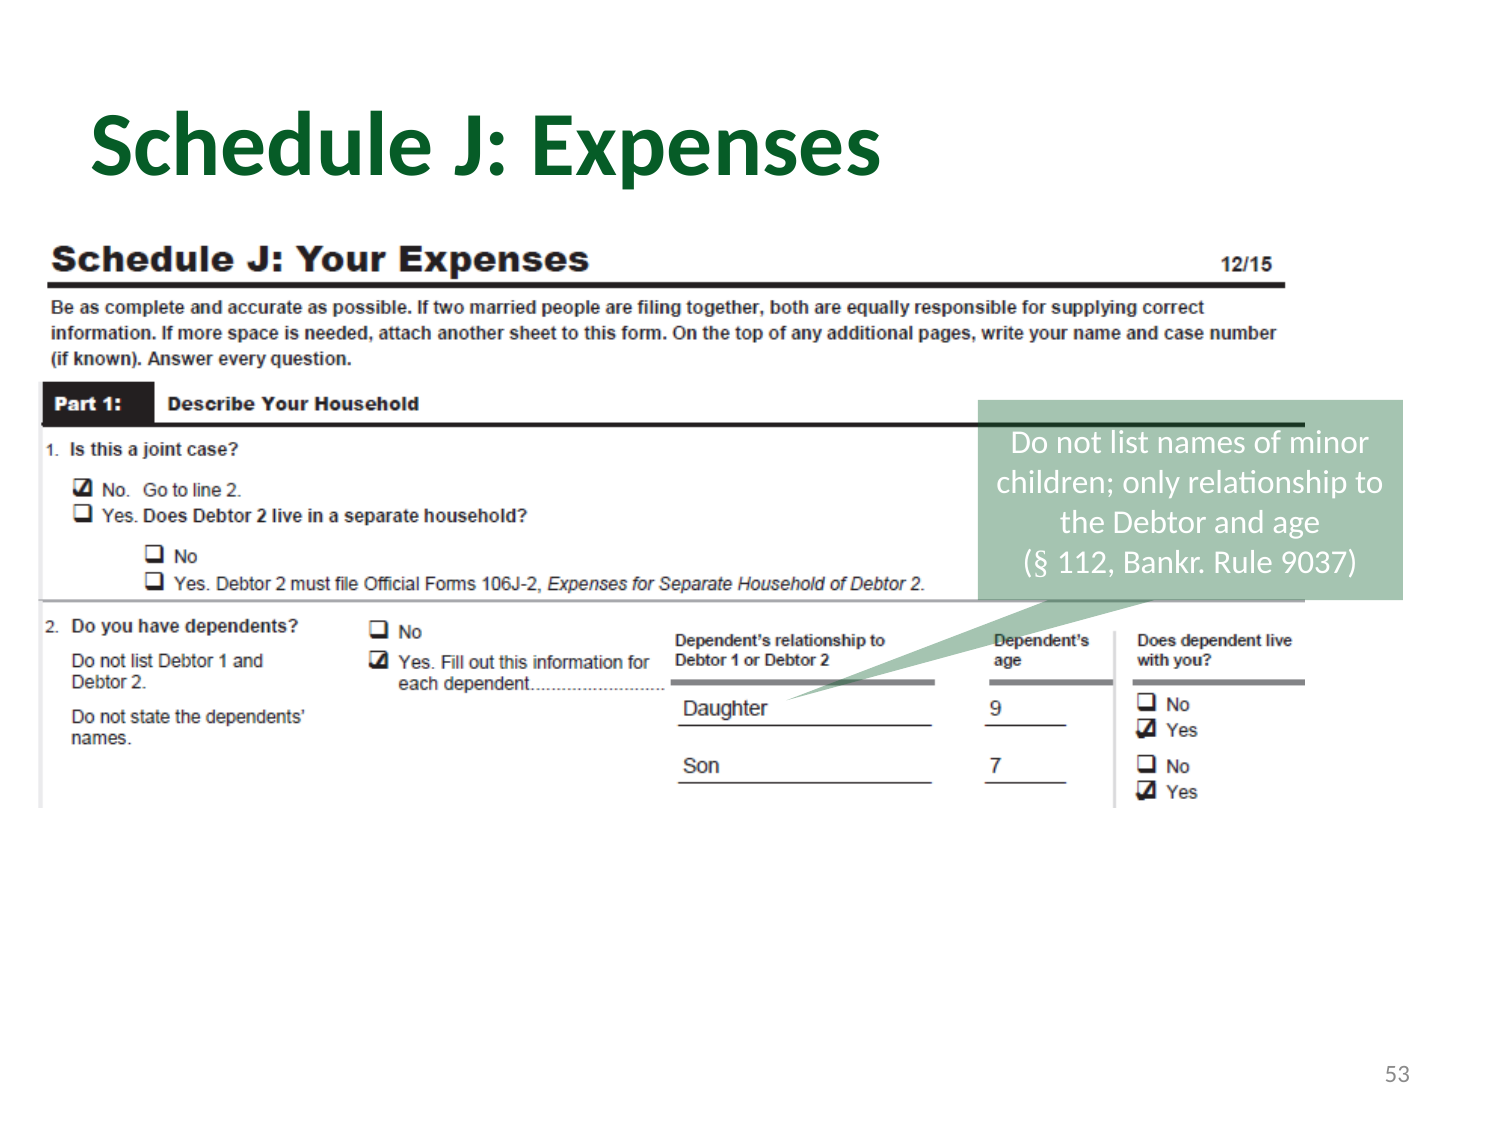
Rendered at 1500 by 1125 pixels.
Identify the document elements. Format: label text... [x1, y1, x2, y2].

text_box Do not list names of minor children; only relationship to the Debtor and age (§ 112, Bankr. Rule 9037) [1309, 397, 1405, 603]
slide_number 53 [1074, 1042, 1425, 1103]
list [37, 237, 1305, 808]
title Schedule J: Expenses [75, 45, 1425, 233]
